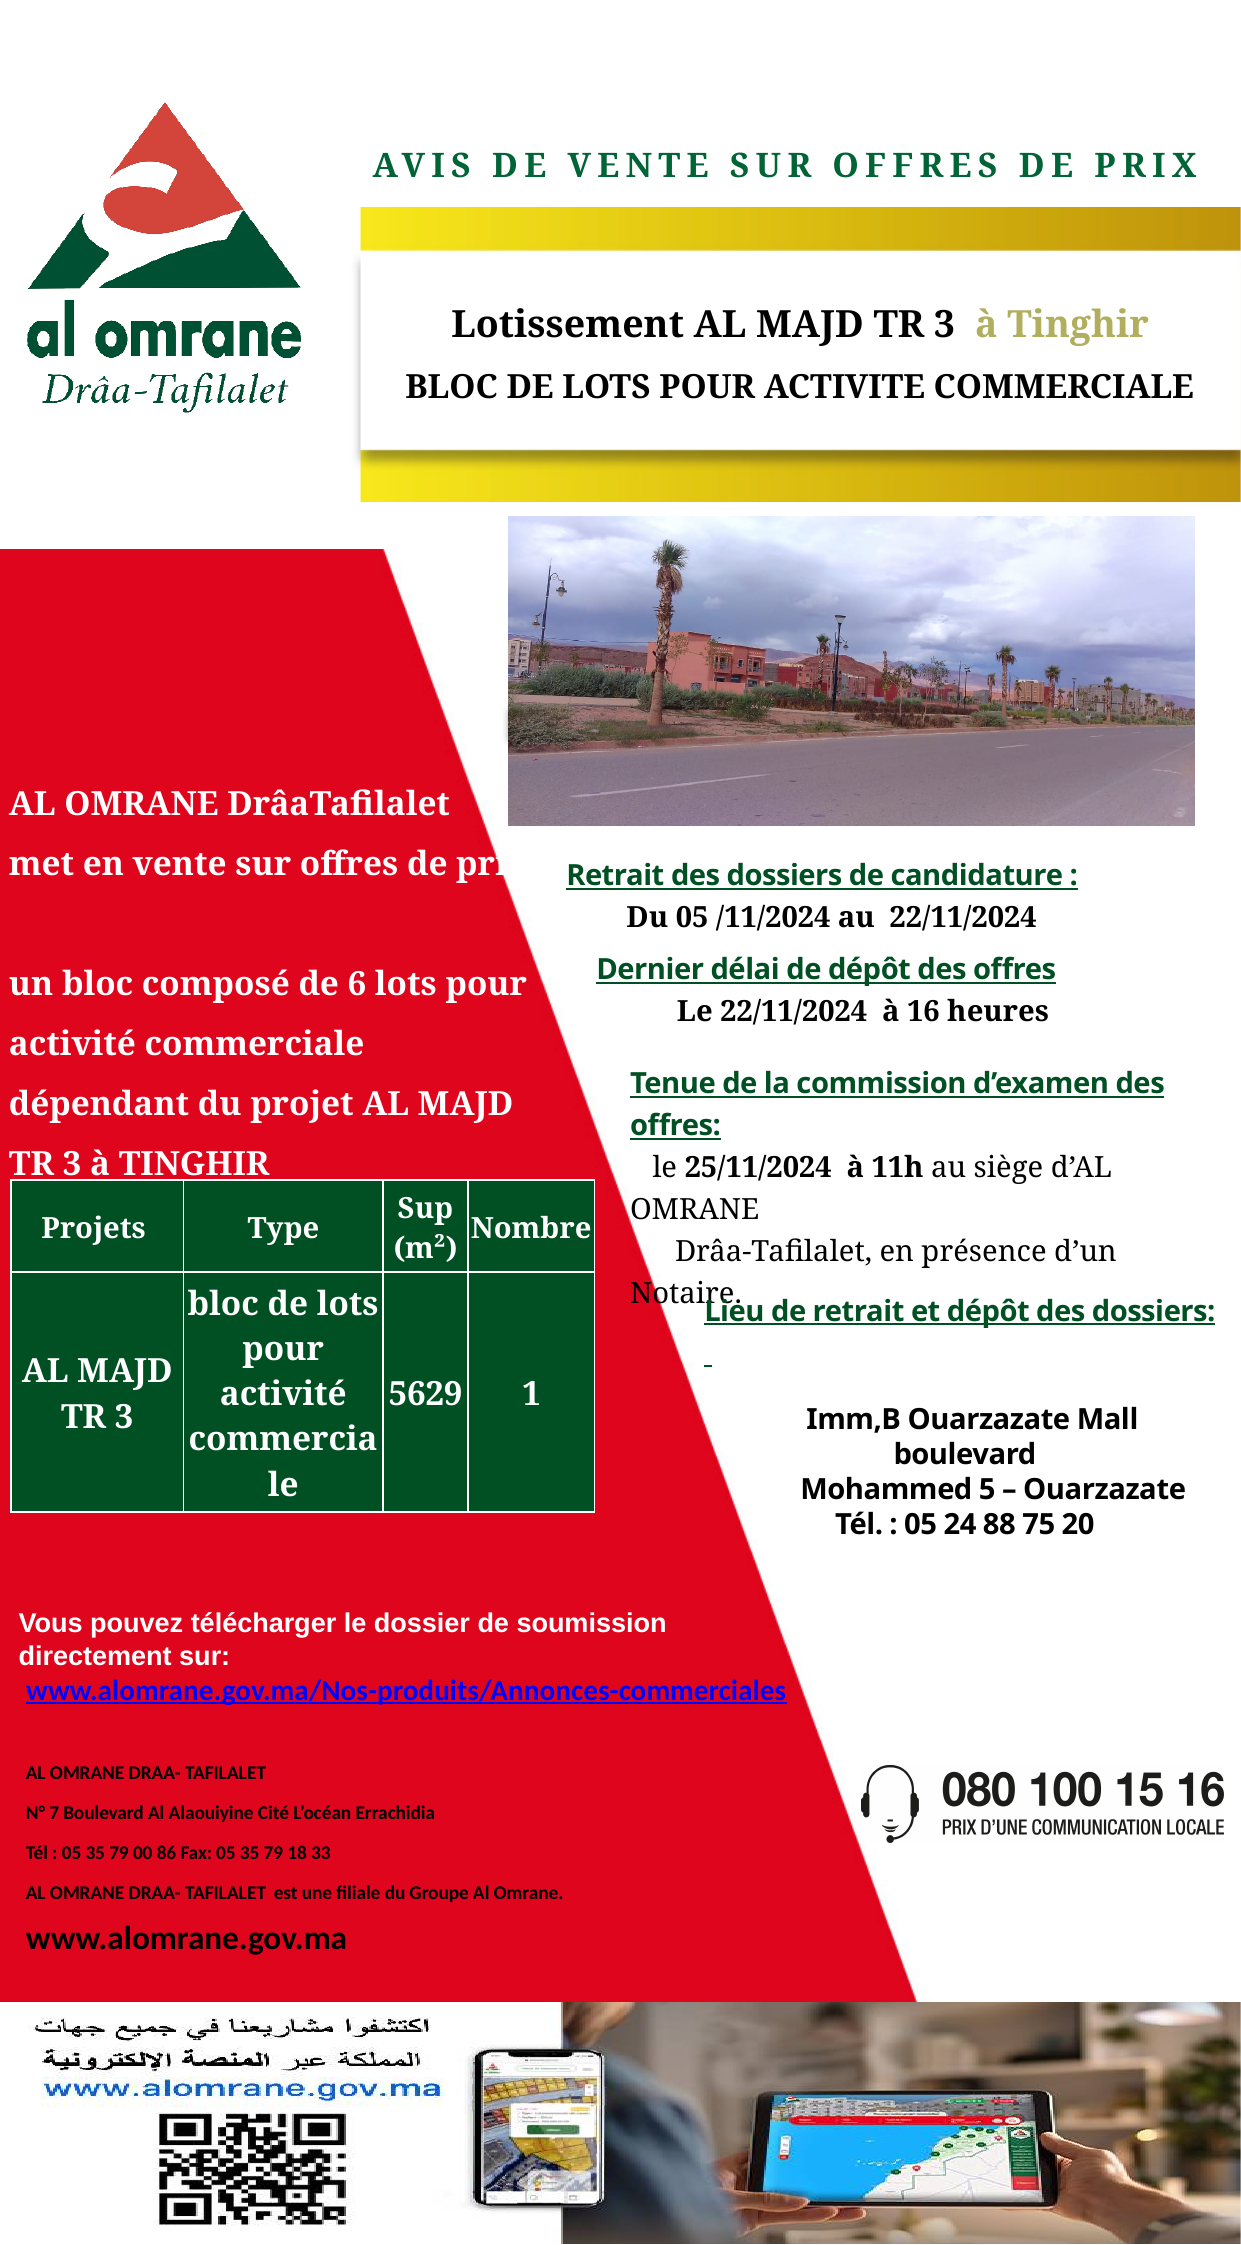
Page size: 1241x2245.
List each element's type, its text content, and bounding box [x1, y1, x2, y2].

text_box Lieu de retrait et dépôt des dossiers: [1010, 1277, 1231, 1377]
text_box Tenue de la commission d’examen des offres: le 25/11/2024 à 11h au siège d’AL OMRANE Drâa-Tafilalet, en présence d’un Notaire. [1010, 1050, 1241, 1359]
picture [10, 68, 322, 472]
text_box Dernier délai de dépôt des offres Le 22/11/2024 à 16 heures [1010, 936, 1141, 1035]
text_box Imm,B Ouarzazate Mall boulevard Mohammed 5 – Ouarzazate Tél. : 05 24 88 75 20 [1010, 1392, 1227, 1578]
picture [0, 516, 1241, 2244]
text_box Retrait des dossiers de candidature : Du 05 /11/2024 au 22/11/2024 [1010, 841, 1102, 936]
picture [328, 206, 1241, 502]
text_box AVIS DE VENTE SUR OFFRES DE PRIX [350, 129, 1235, 205]
